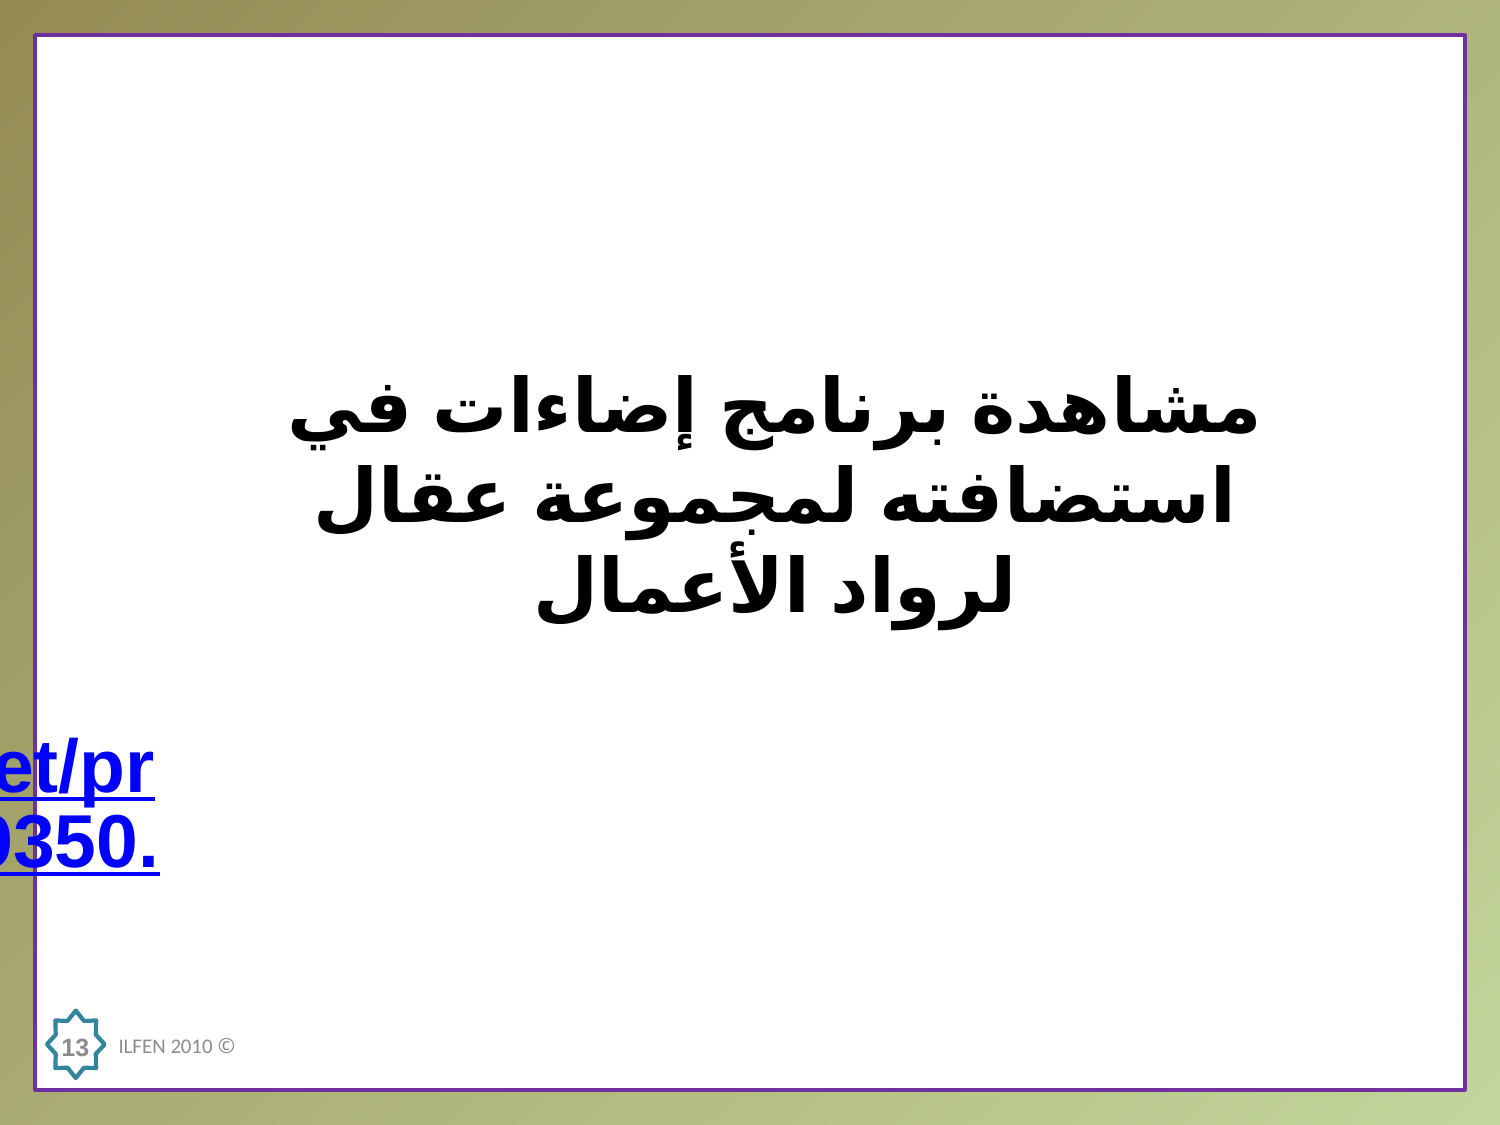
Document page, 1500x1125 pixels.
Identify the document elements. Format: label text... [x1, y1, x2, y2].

slide_number 13 [45, 1016, 106, 1077]
text_box مشاهدة برنامج إضاءات في استضافته لمجموعة عقال لرواد الأعمال http://www.alarabiya.net/programs/2012/09/21/239350.html [262, 349, 1288, 815]
